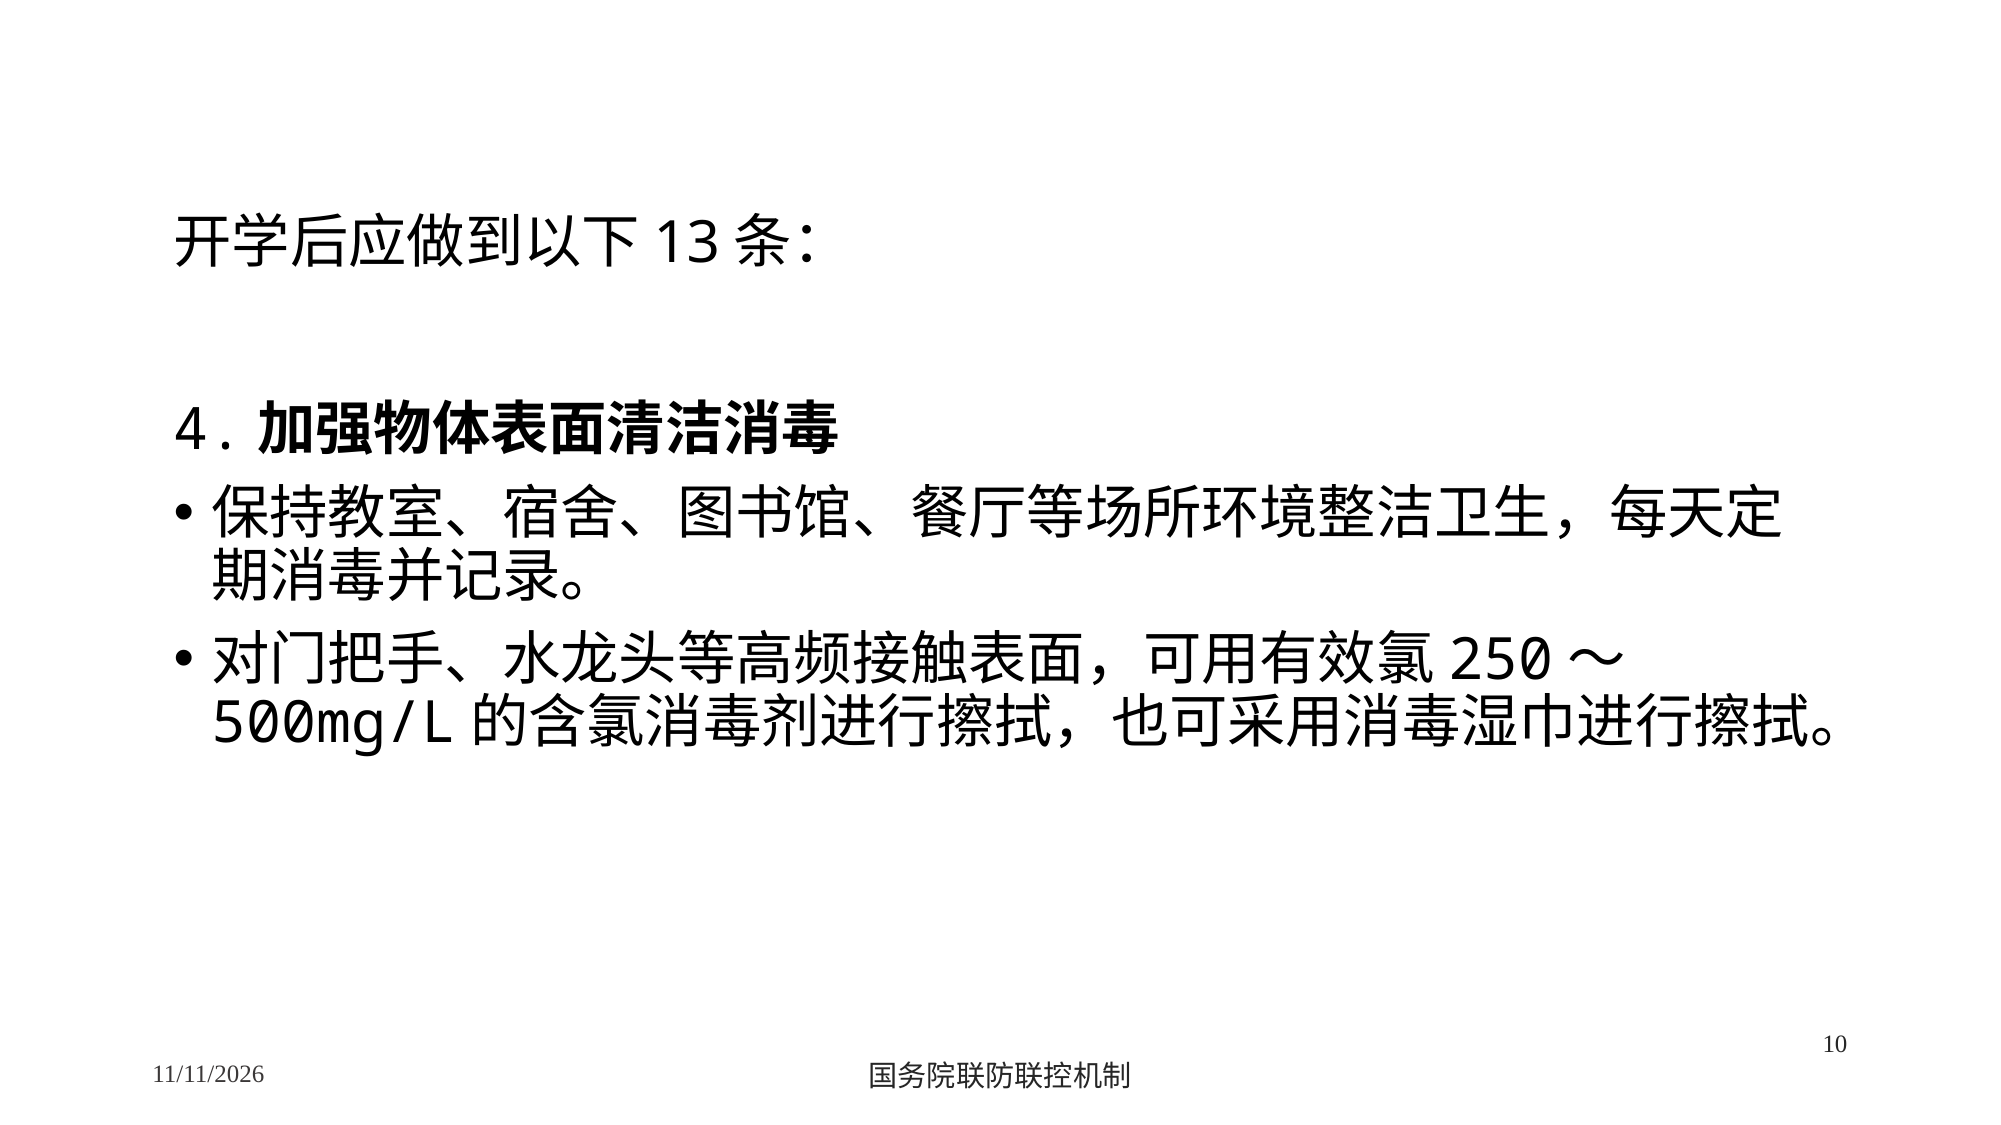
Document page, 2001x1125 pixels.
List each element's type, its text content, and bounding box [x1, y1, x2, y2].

list 开学后应做到以下13条： 4.加强物体表面清洁消毒 保持教室、宿舍、图书馆、餐厅等场所环境整洁卫生，每天定期消毒并记录。 对门把手、水龙头等高频接触表面，可用有效氯250～500mg/L的含氯消毒剂进行擦拭，也可采用消毒湿巾进行擦拭。 [158, 182, 1842, 815]
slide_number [137, 1042, 588, 1103]
slide_number 10 [1412, 1012, 1863, 1073]
footer 国务院联防联控机制 [662, 1044, 1338, 1105]
